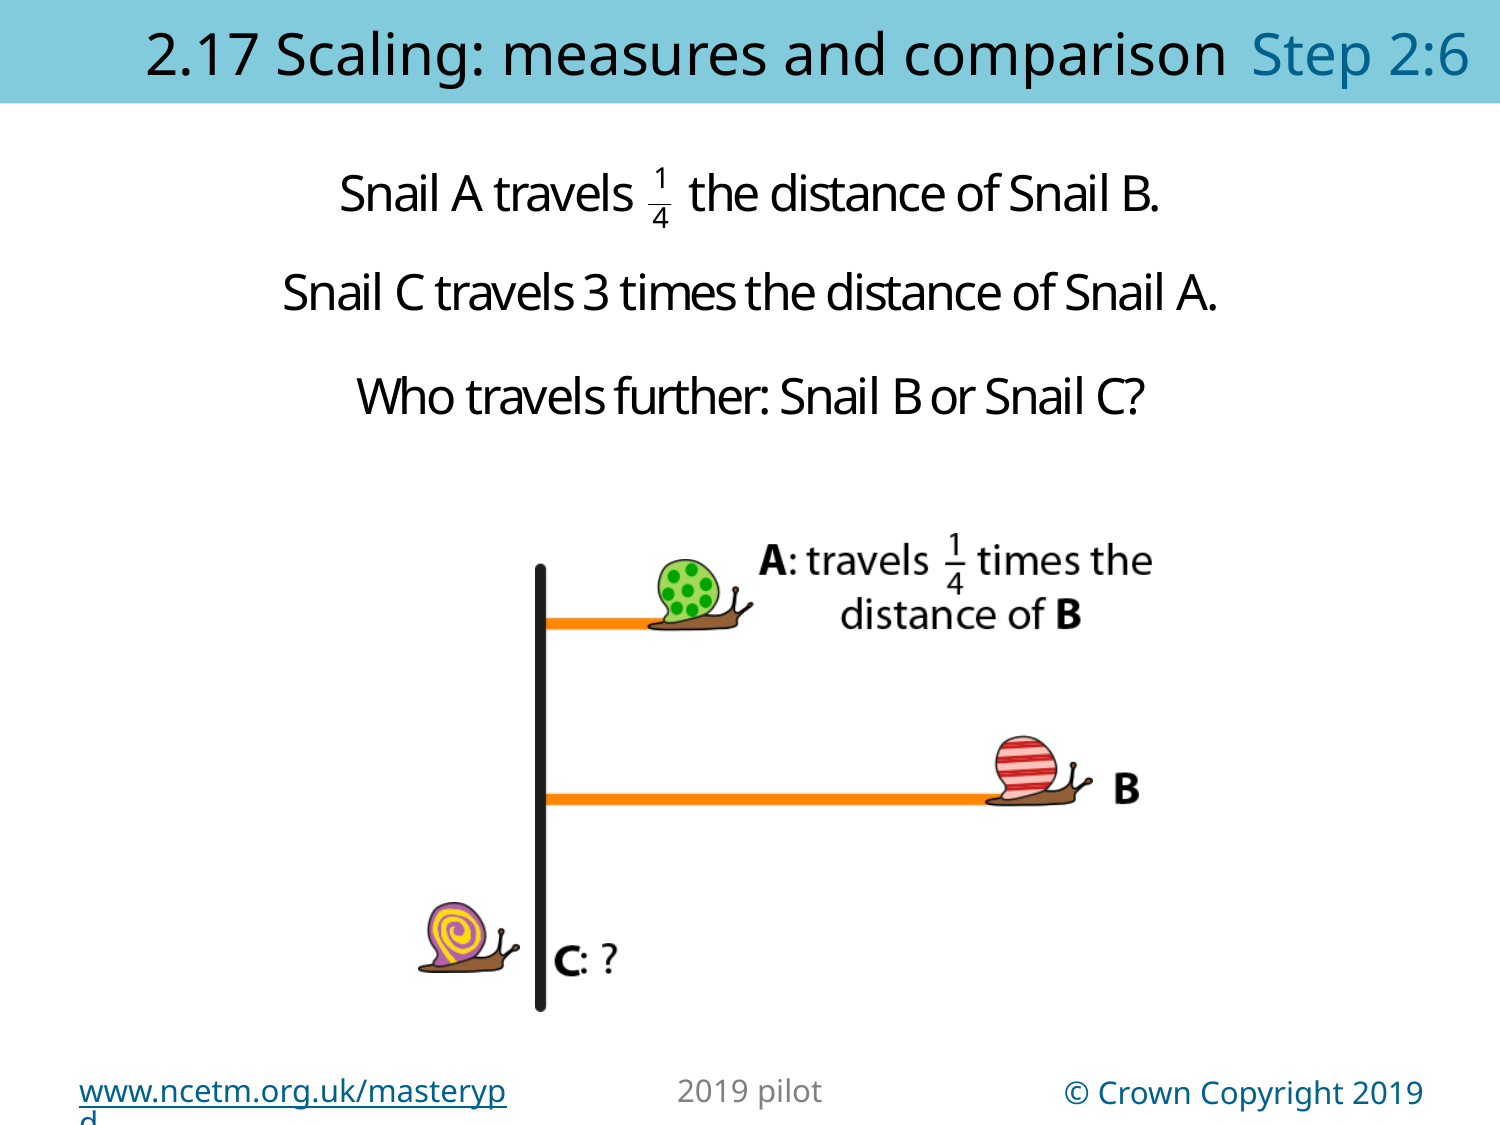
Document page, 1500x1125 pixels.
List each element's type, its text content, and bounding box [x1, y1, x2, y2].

picture [1095, 750, 1163, 818]
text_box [337, 161, 1163, 235]
list 2.17 Scaling: measures and comparison Step 2:6 [0, 0, 1500, 104]
picture [535, 527, 1163, 1012]
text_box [352, 373, 1148, 422]
picture [417, 902, 521, 974]
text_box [279, 268, 1220, 318]
